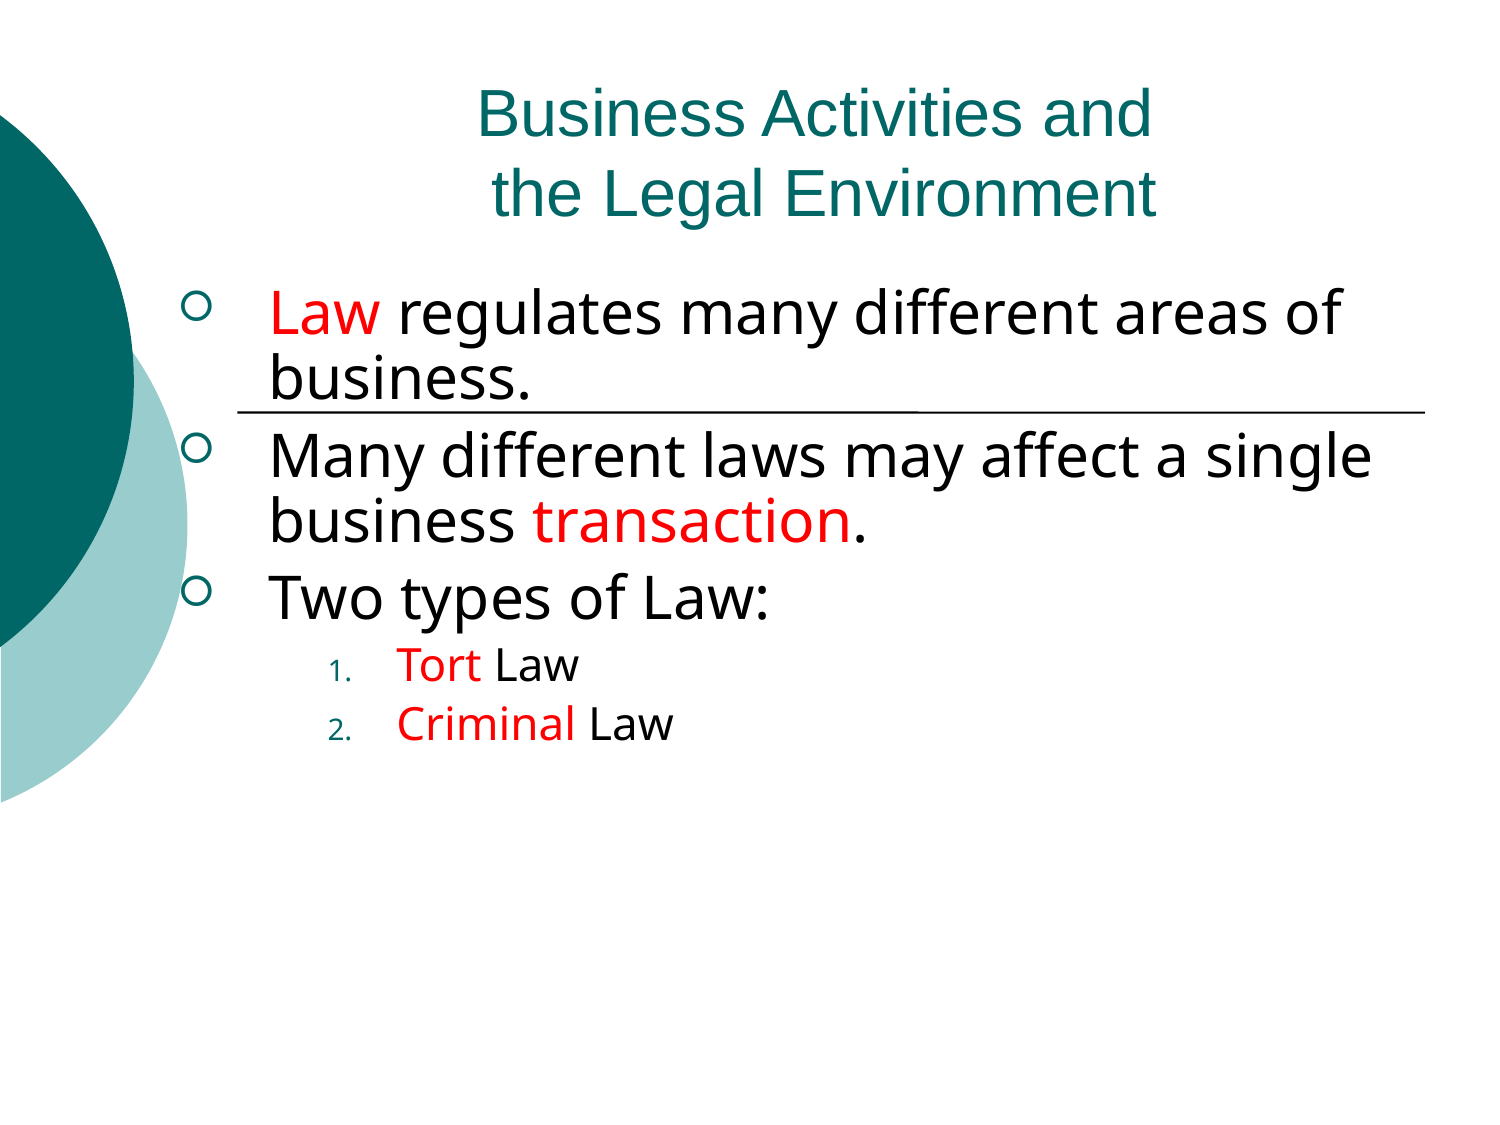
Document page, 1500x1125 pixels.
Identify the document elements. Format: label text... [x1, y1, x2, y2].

title Business Activities and the Legal Environment [224, 49, 1425, 237]
list Law regulates many different areas of business. Many different laws may affect a single business transaction. Two types of Law: Tort Law Criminal Law [162, 275, 1437, 1075]
